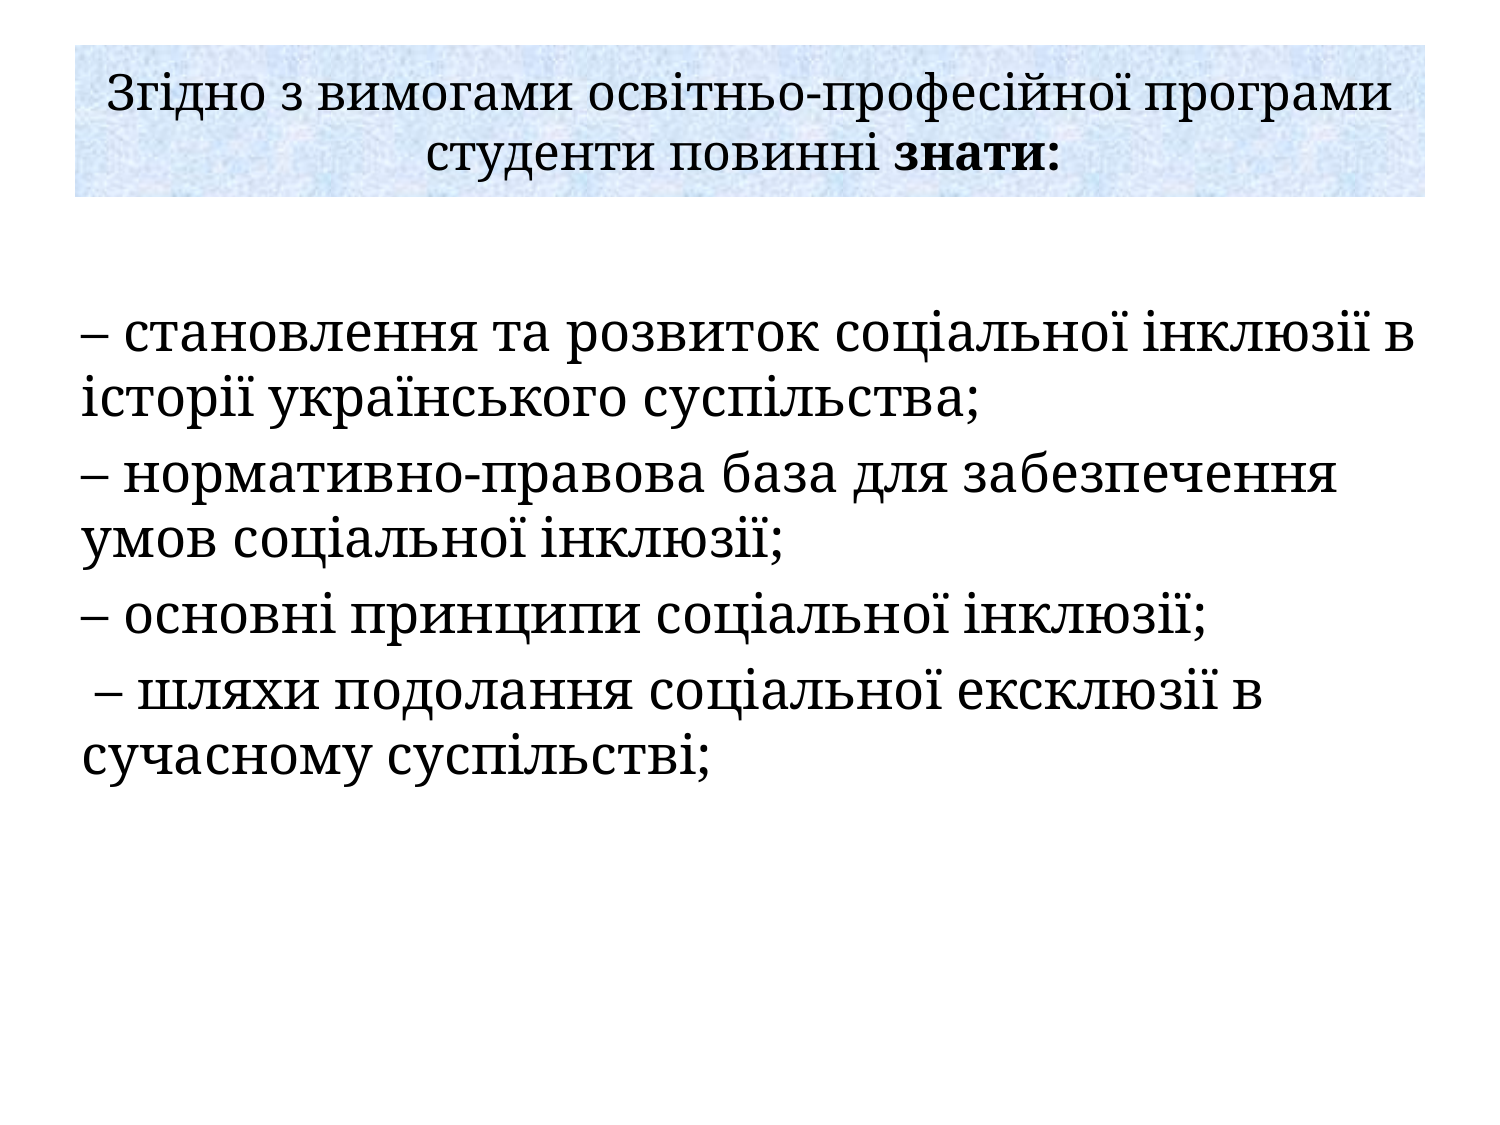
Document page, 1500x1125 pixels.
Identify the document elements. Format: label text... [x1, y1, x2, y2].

list – становлення та розвиток соціальної інклюзії в історії українського суспільства; – нормативно-правова база для забезпечення умов соціальної інклюзії; – основні принципи соціальної інклюзії; – шляхи подолання соціальної ексклюзії в сучасному суспільстві; [66, 290, 1436, 1102]
title Згідно з вимогами освітньо-професійної програми студенти повинні знати: [75, 45, 1425, 197]
